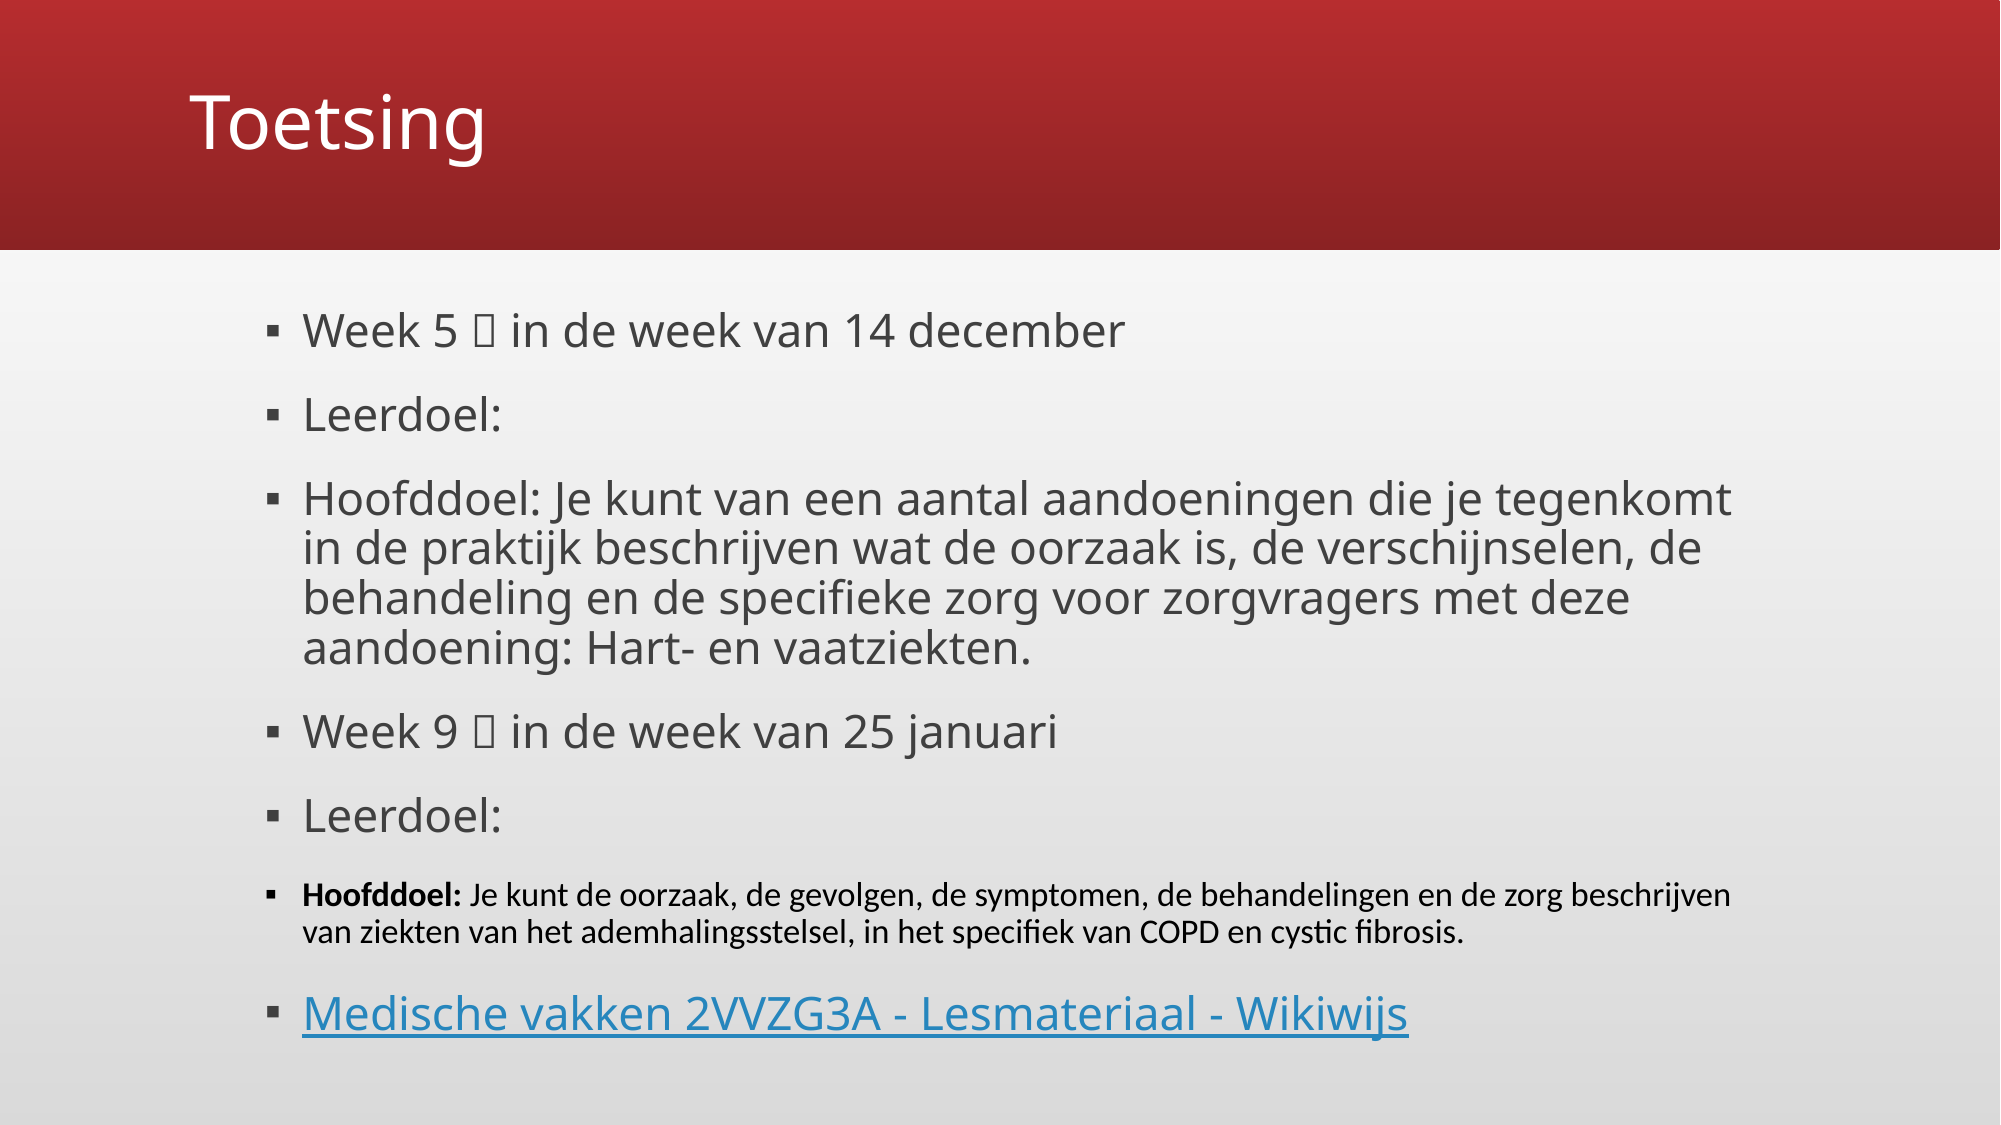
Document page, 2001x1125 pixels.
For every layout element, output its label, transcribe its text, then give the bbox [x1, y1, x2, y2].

list Week 5  in de week van 14 december Leerdoel: Hoofddoel: Je kunt van een aantal aandoeningen die je tegenkomt in de praktijk beschrijven wat de oorzaak is, de verschijnselen, de behandeling en de specifieke zorg voor zorgvragers met deze aandoening: Hart- en vaatziekten. Week 9  in de week van 25 januari Leerdoel: Hoofddoel: Je kunt de oorzaak, de gevolgen, de symptomen, de behandelingen en de zorg beschrijven van ziekten van het ademhalingsstelsel, in het specifiek van COPD en cystic fibrosis. Medische vakken 2VVZG3A - Lesmateriaal - Wikiwijs [249, 299, 1750, 1050]
title Toetsing [174, 16, 1825, 234]
